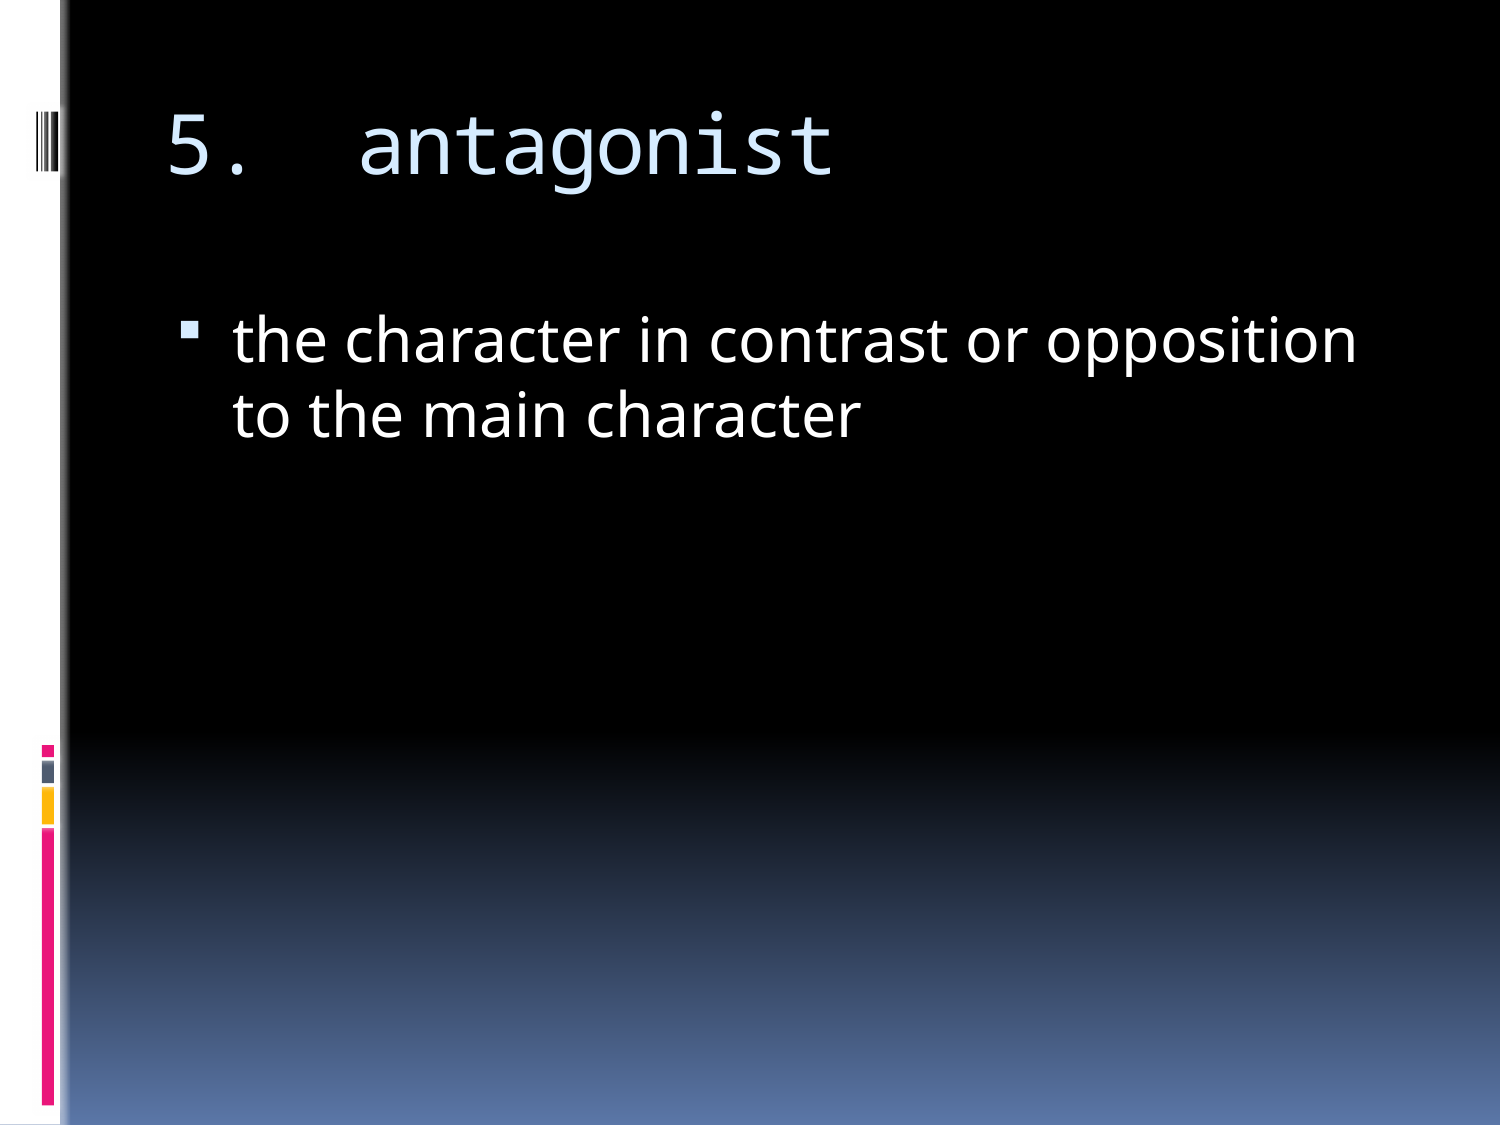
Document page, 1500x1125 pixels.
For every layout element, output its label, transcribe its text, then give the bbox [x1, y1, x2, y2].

title 5. antagonist [150, 83, 1425, 234]
list the character in contrast or opposition to the main character [150, 292, 1425, 1043]
